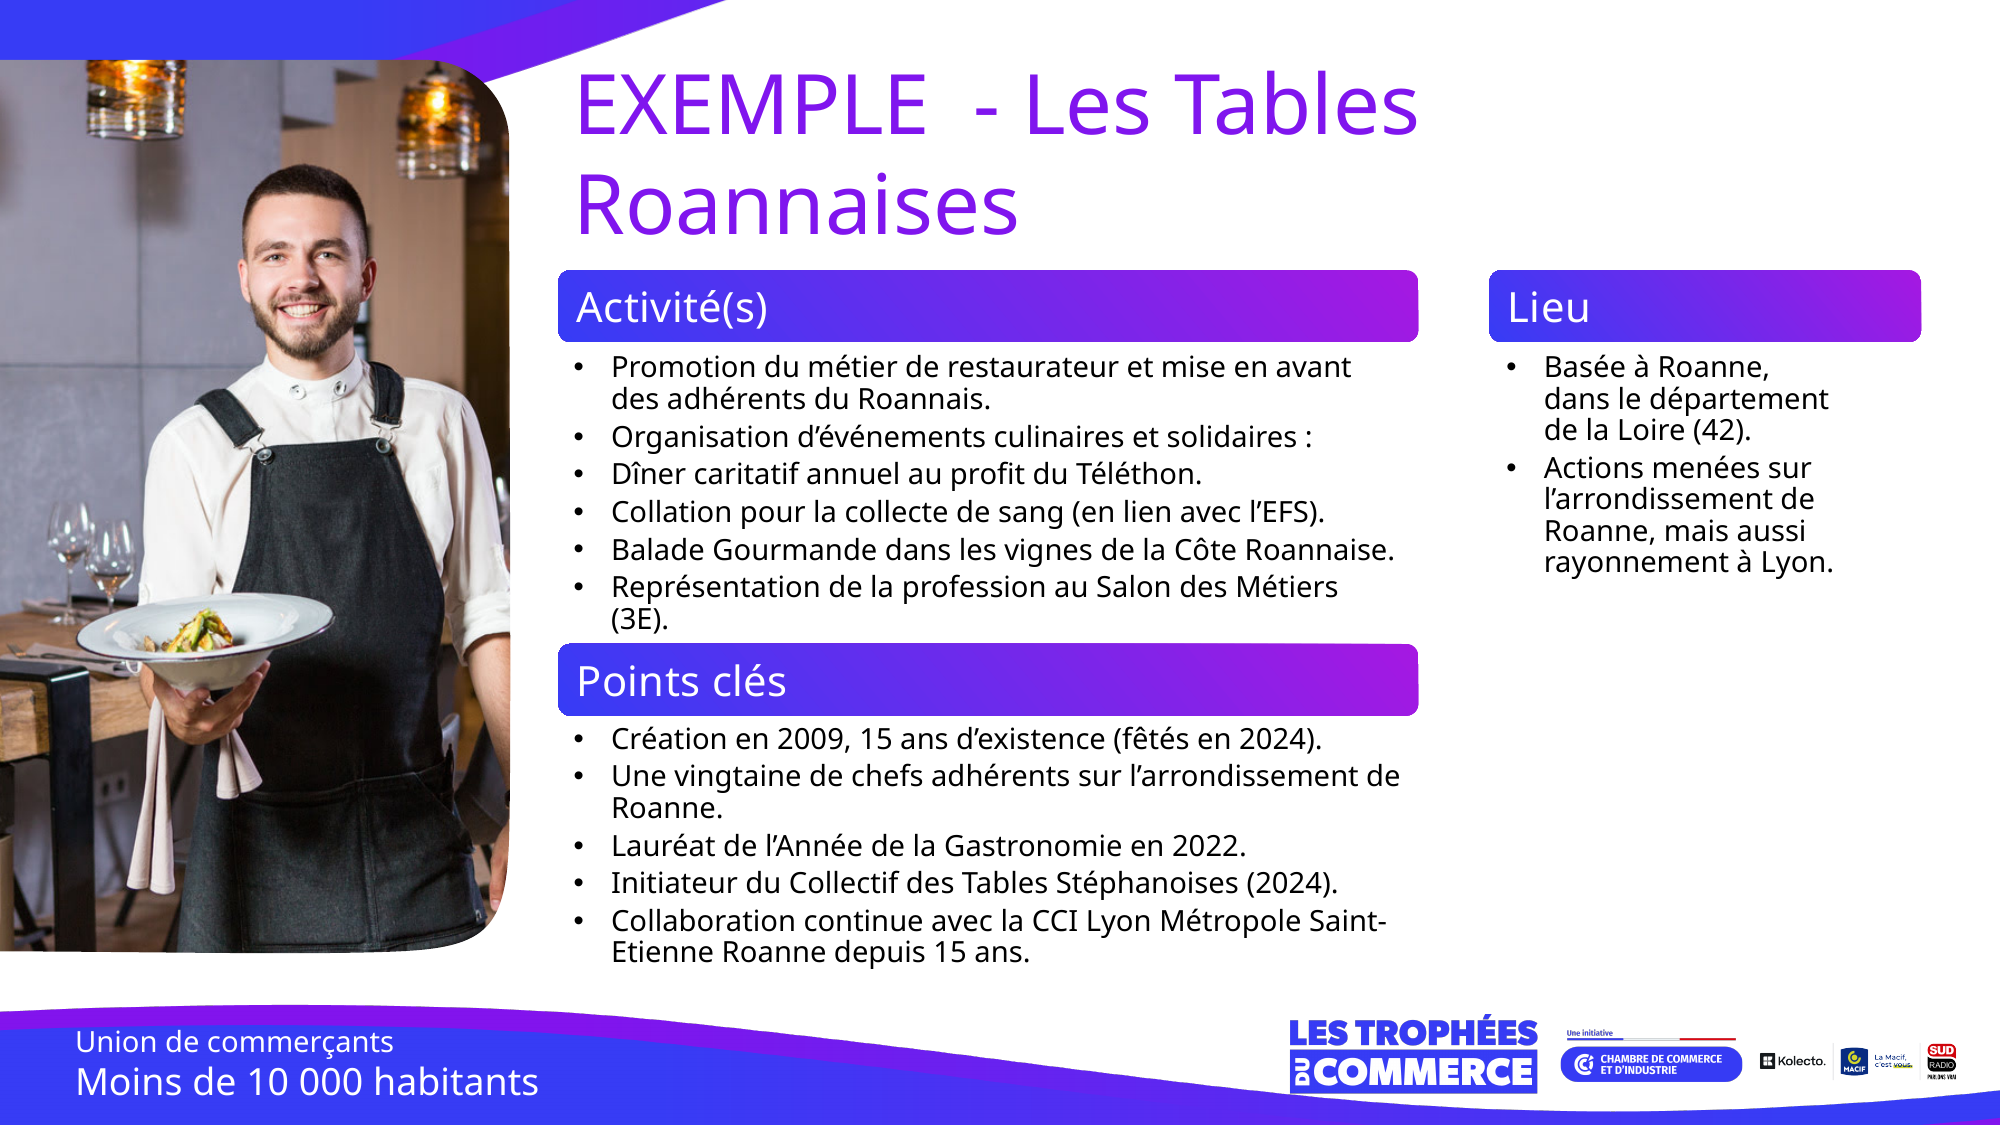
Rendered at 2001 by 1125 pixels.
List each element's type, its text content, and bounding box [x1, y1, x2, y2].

list Création en 2009, 15 ans d’existence (fêtés en 2024).​ Une vingtaine de chefs adhérents sur l’arrondissement de Roanne.​ Lauréat de l’Année de la Gastronomie en 2022.​ Initiateur du Collectif des Tables Stéphanoises (2024).​ Collaboration continue avec la CCI Lyon Métropole Saint-Etienne Roanne depuis 15 ans. [558, 716, 1419, 995]
list Promotion du métier de restaurateur et mise en avant des adhérents du Roannais.​ Organisation d’événements culinaires et solidaires :​ Dîner caritatif annuel au profit du Téléthon.​ Collation pour la collecte de sang (en lien avec l’EFS).​ Balade Gourmande dans les vignes de la Côte Roannaise.​ Représentation de la profession au Salon des Métiers (3E).​​ [558, 345, 1419, 623]
picture [0, 0, 2000, 1125]
list Basée à Roanne, dans le département de la Loire (42). Actions menées sur l’arrondissement de Roanne, mais aussi rayonnement à Lyon.​ [1491, 345, 1922, 983]
title EXEMPLE - Les Tables Roannaises [558, 42, 1922, 260]
